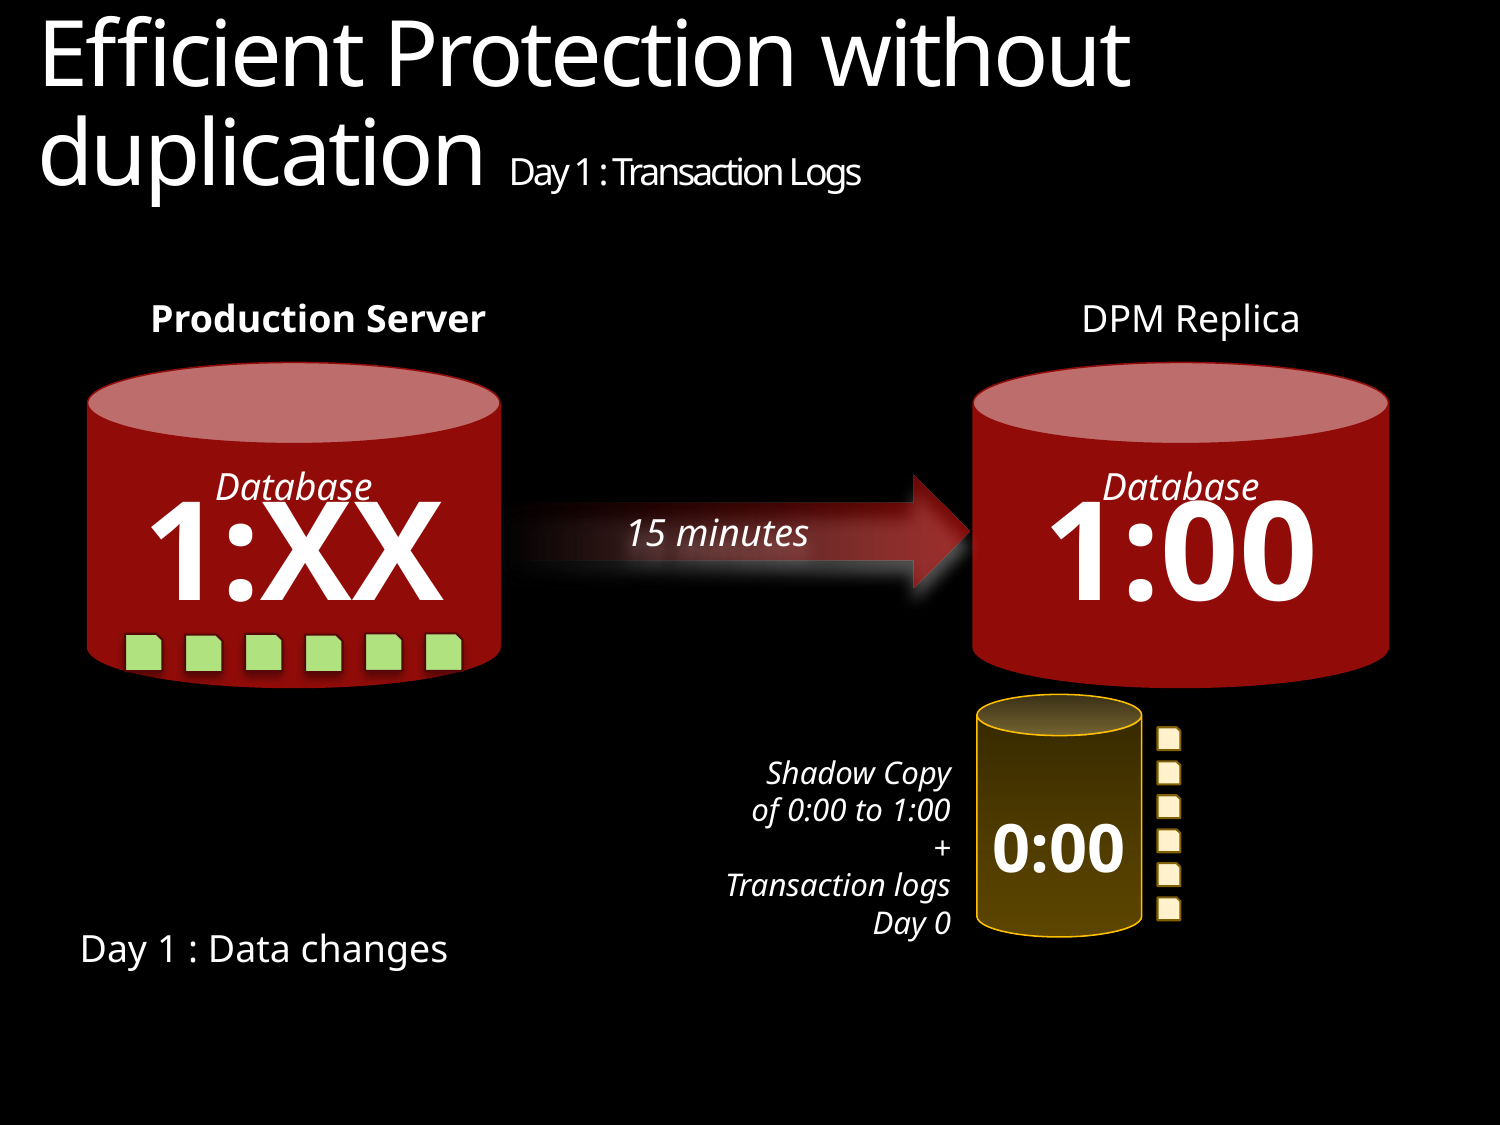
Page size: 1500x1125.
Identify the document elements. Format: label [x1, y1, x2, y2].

text_box [1066, 287, 1317, 348]
table_cell [975, 364, 1387, 442]
table_cell [978, 696, 1140, 734]
text_box [86, 361, 1390, 689]
table_cell [89, 364, 499, 442]
text_box [64, 917, 464, 978]
title [37, 7, 1500, 149]
text_box [135, 287, 503, 348]
text_box [1157, 726, 1181, 921]
text_box [976, 693, 1143, 938]
text_box [709, 745, 967, 948]
